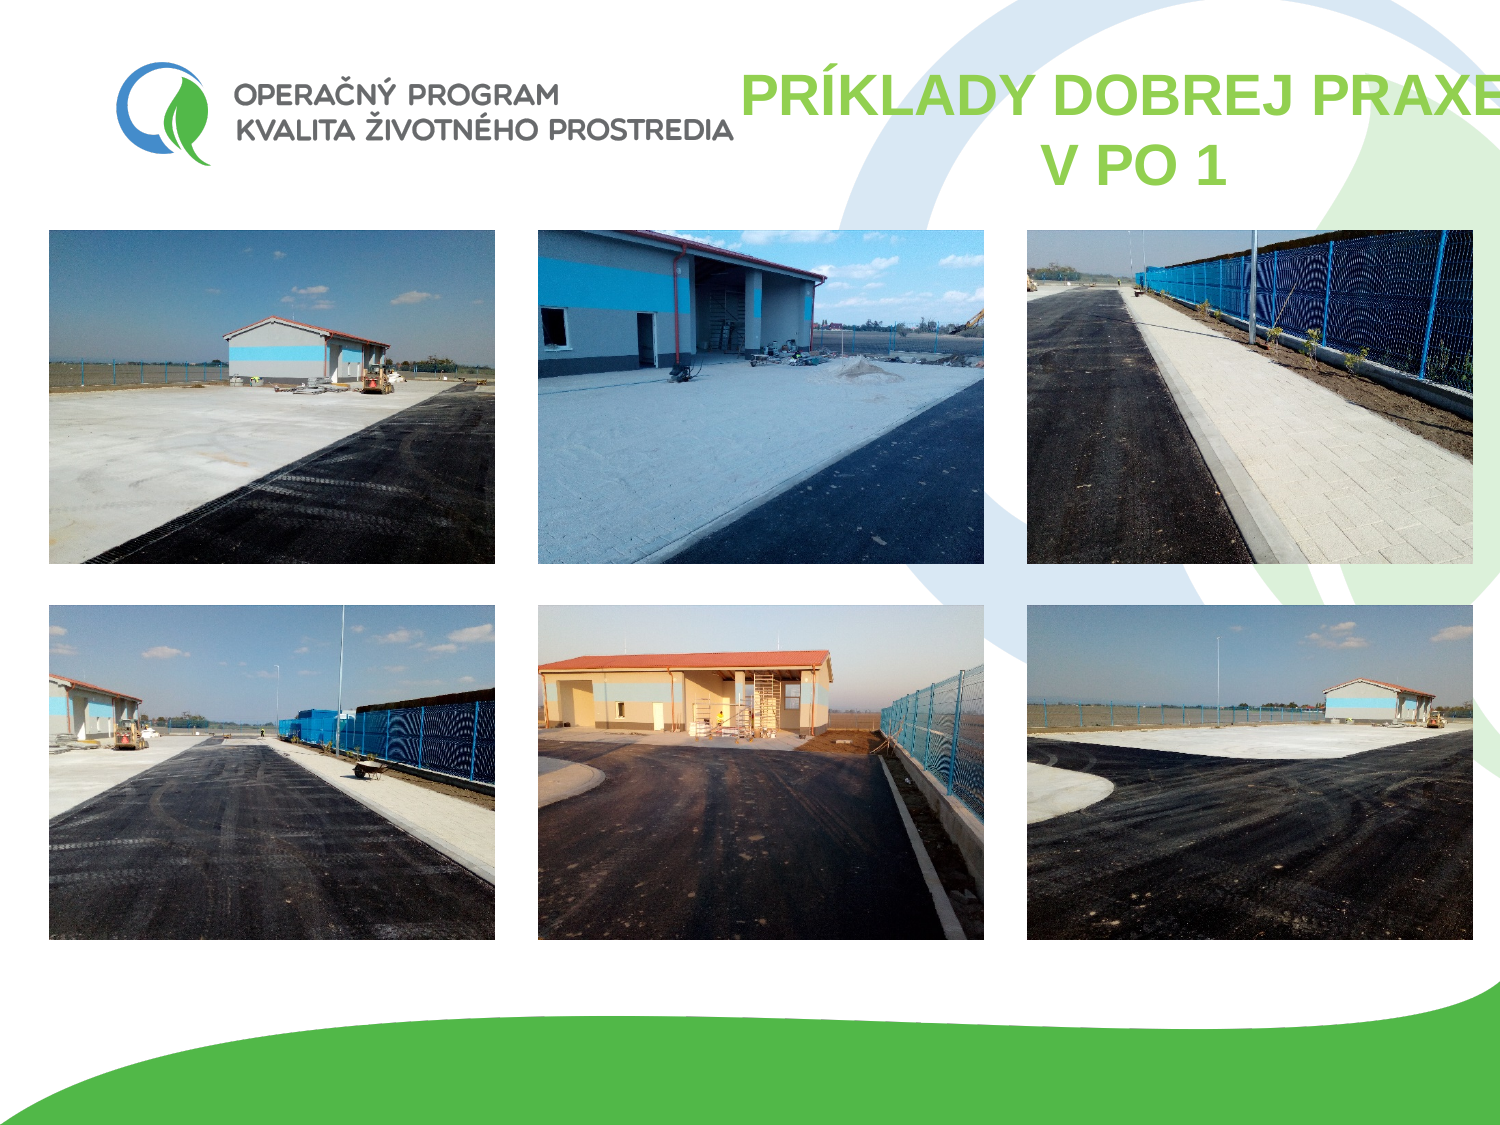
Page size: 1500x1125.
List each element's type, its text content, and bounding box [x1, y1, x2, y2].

text_box Fotodokumentácia: [74, 262, 1425, 1005]
picture [0, 0, 1500, 1125]
text_box Príklady dobrej praxe v PO 1 [725, 49, 1500, 205]
